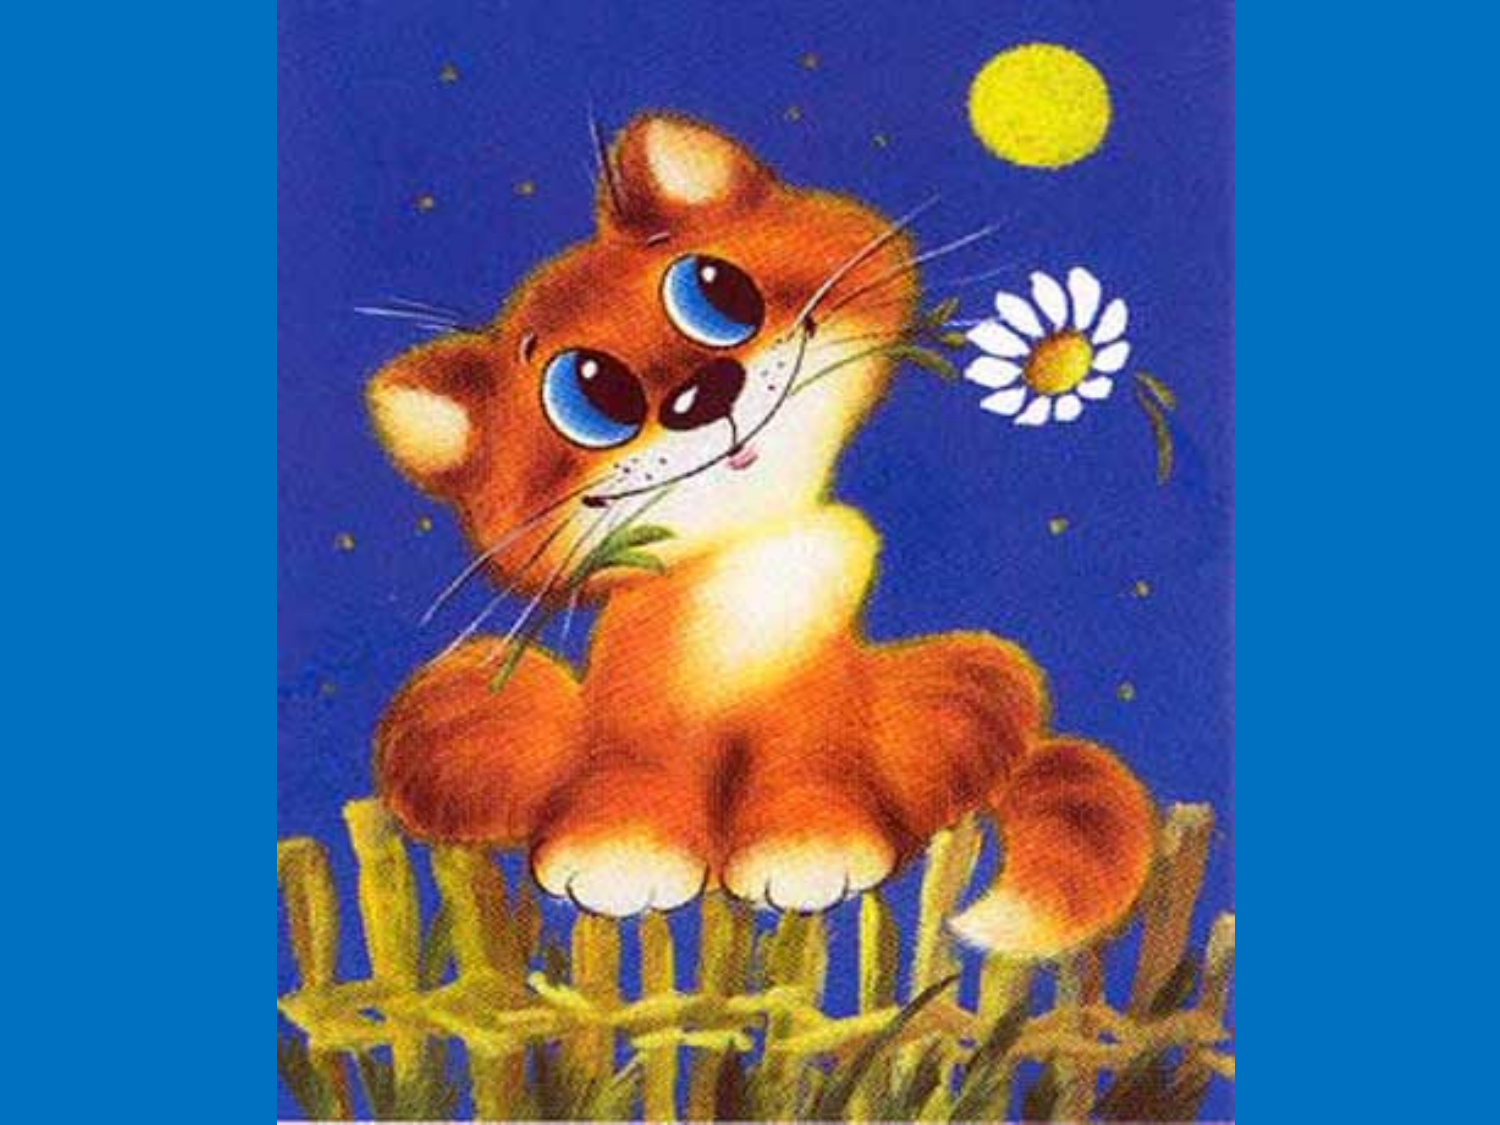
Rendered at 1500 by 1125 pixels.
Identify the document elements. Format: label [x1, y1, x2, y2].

picture [277, 0, 1235, 1125]
